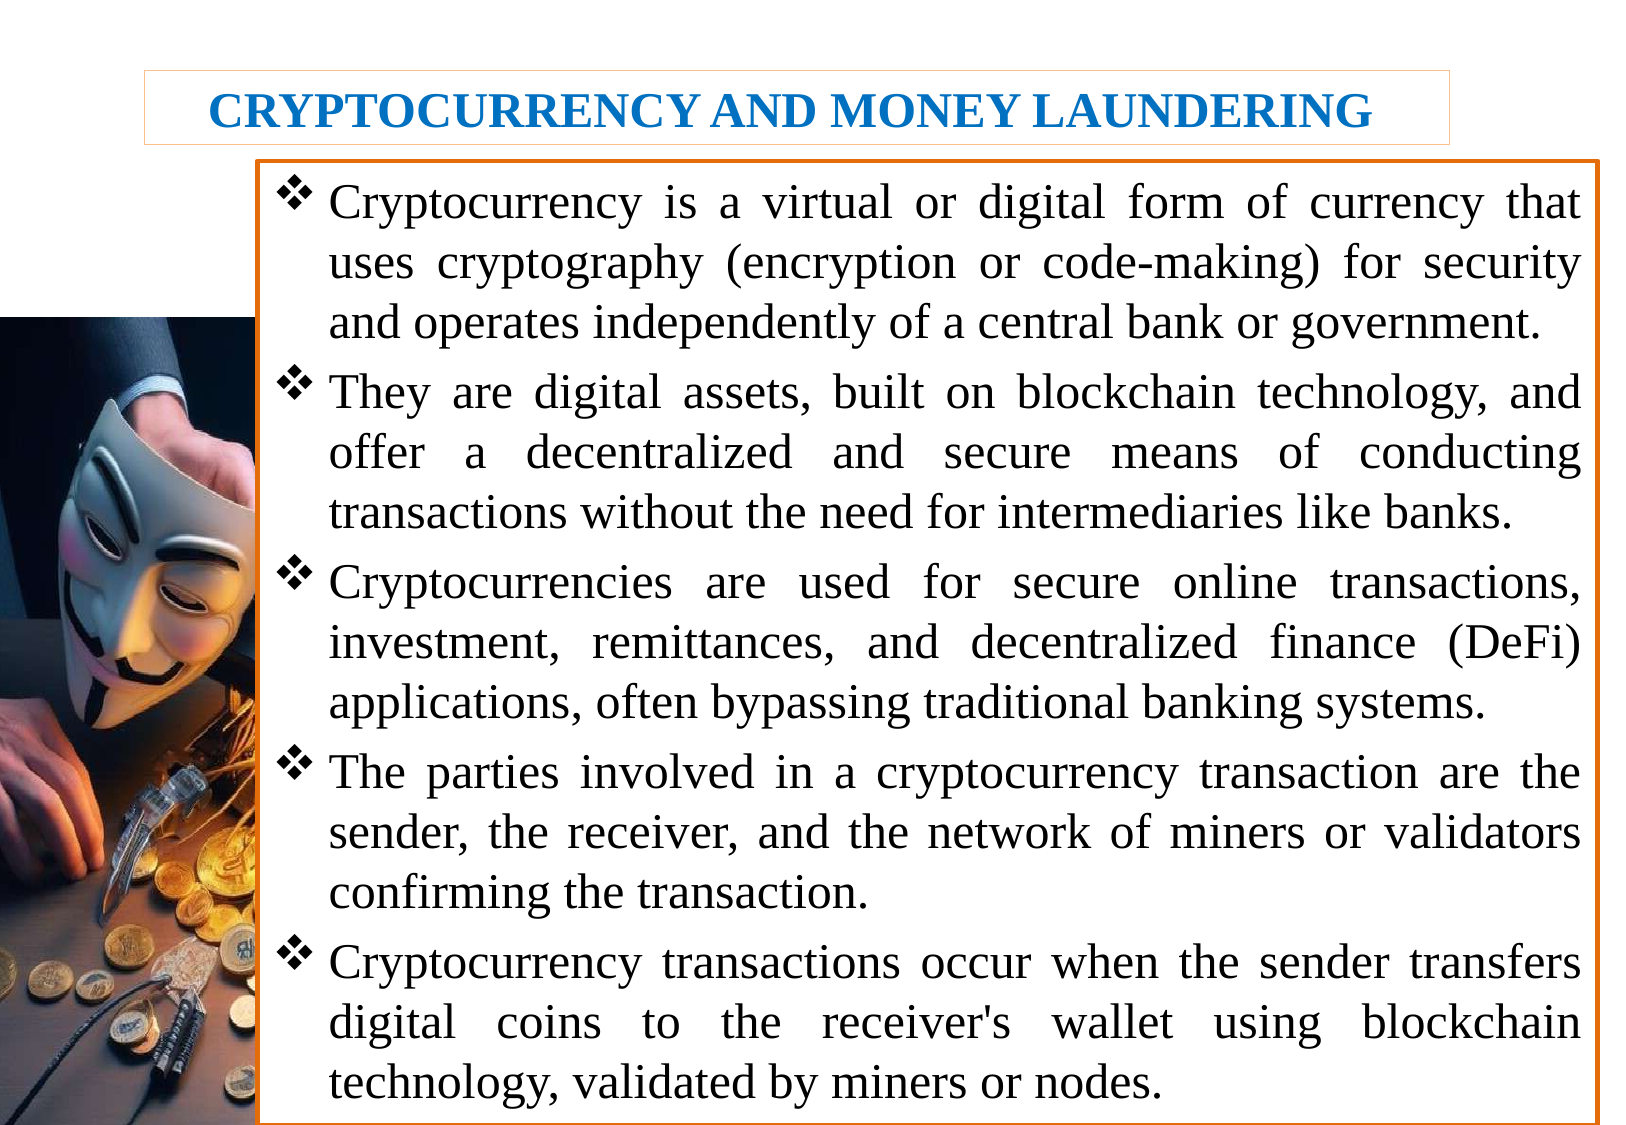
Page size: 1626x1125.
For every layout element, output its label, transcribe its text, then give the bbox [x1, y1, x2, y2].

subtitle Cryptocurrency is a virtual or digital form of currency that uses cryptography (encryption or code-making) for security and operates independently of a central bank or government. They are digital assets, built on blockchain technology, and offer a decentralized and secure means of conducting transactions without the need for intermediaries like banks. Cryptocurrencies are used for secure online transactions, investment, remittances, and decentralized finance (DeFi) applications, often bypassing traditional banking systems. The parties involved in a cryptocurrency transaction are the sender, the receiver, and the network of miners or validators confirming the transaction. Cryptocurrency transactions occur when the sender transfers digital coins to the receiver's wallet using blockchain technology, validated by miners or nodes. [257, 160, 1598, 1125]
picture [0, 317, 610, 1125]
text_box CRYPTOCURRENCY AND MONEY LAUNDERING [144, 70, 1450, 145]
